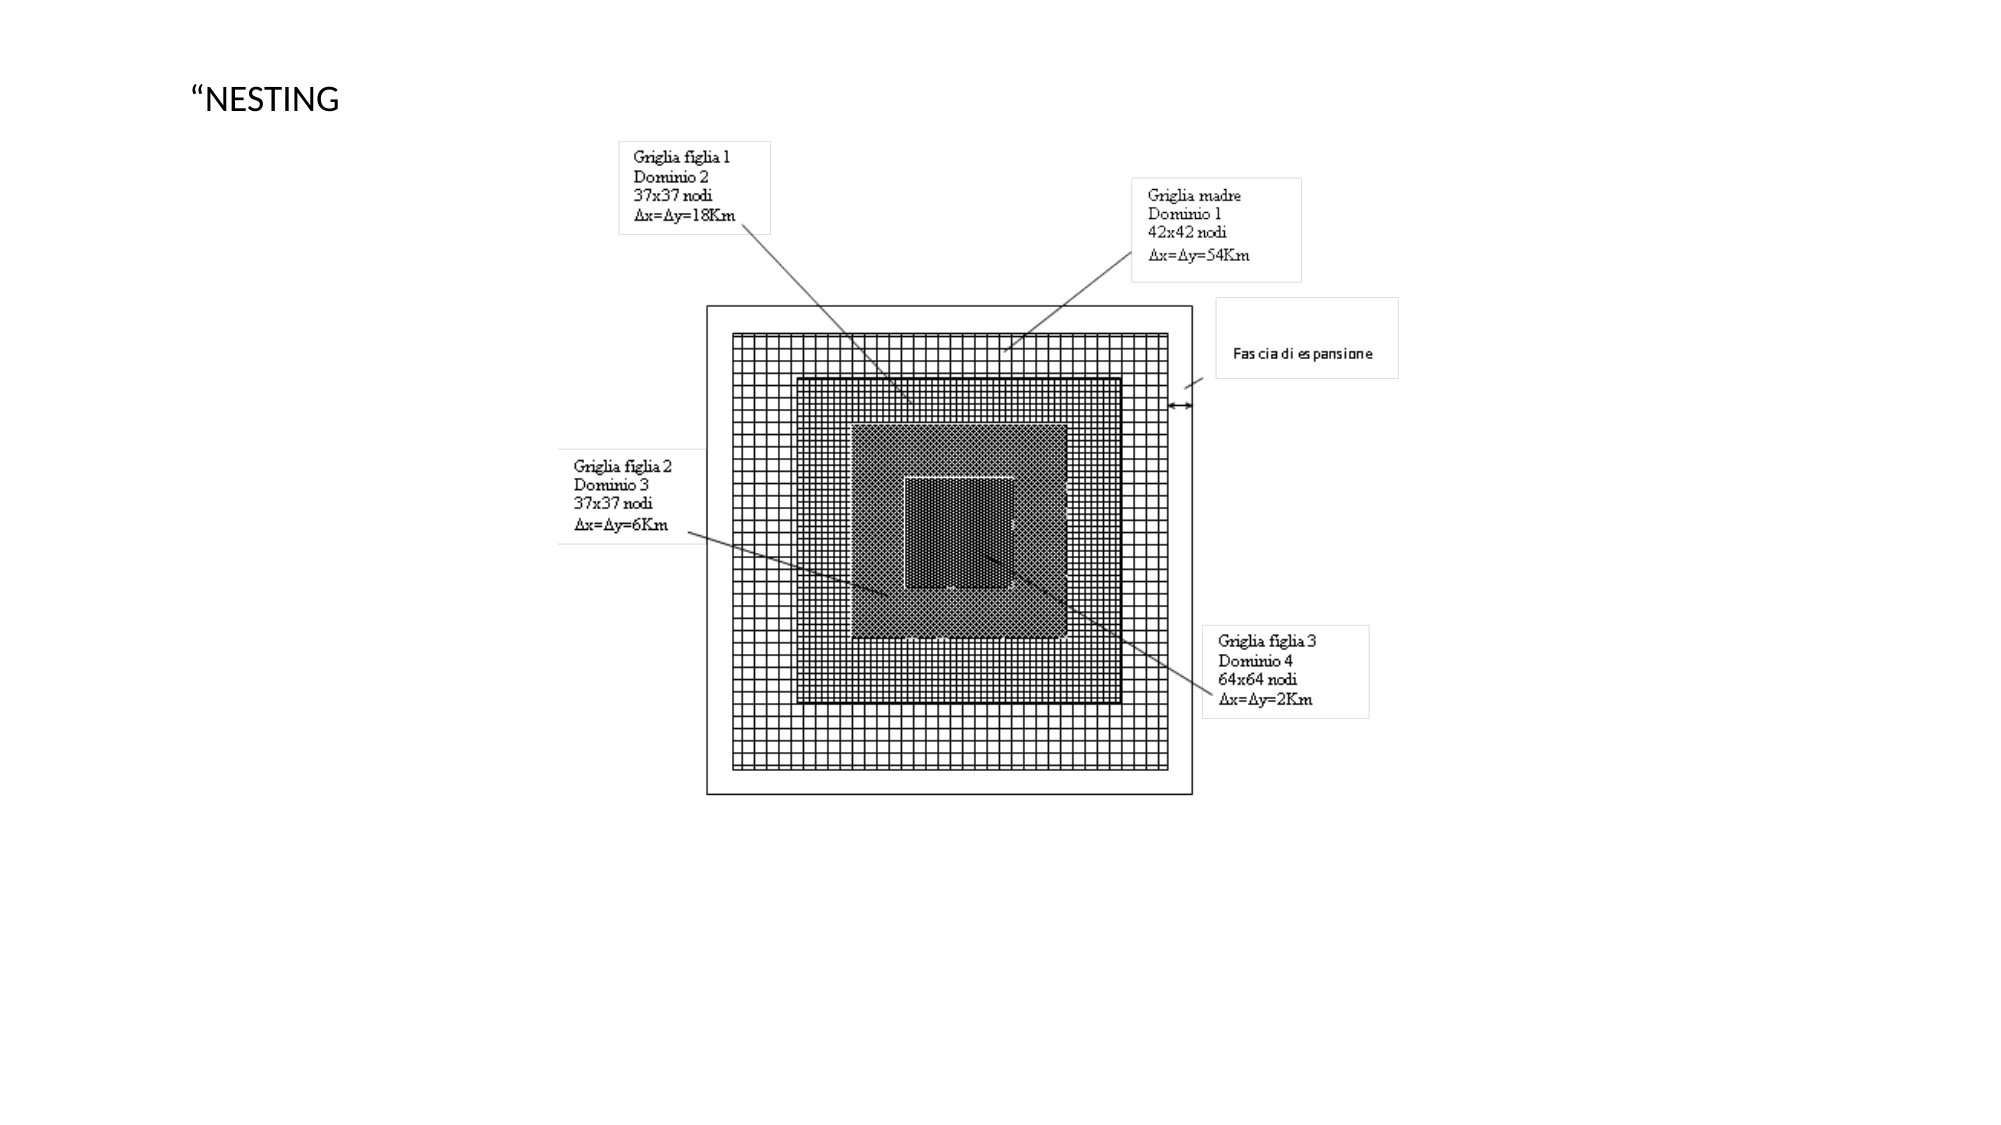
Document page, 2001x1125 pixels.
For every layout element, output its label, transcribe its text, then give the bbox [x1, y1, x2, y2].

picture [558, 140, 1400, 797]
text_box “NESTING [174, 66, 355, 127]
